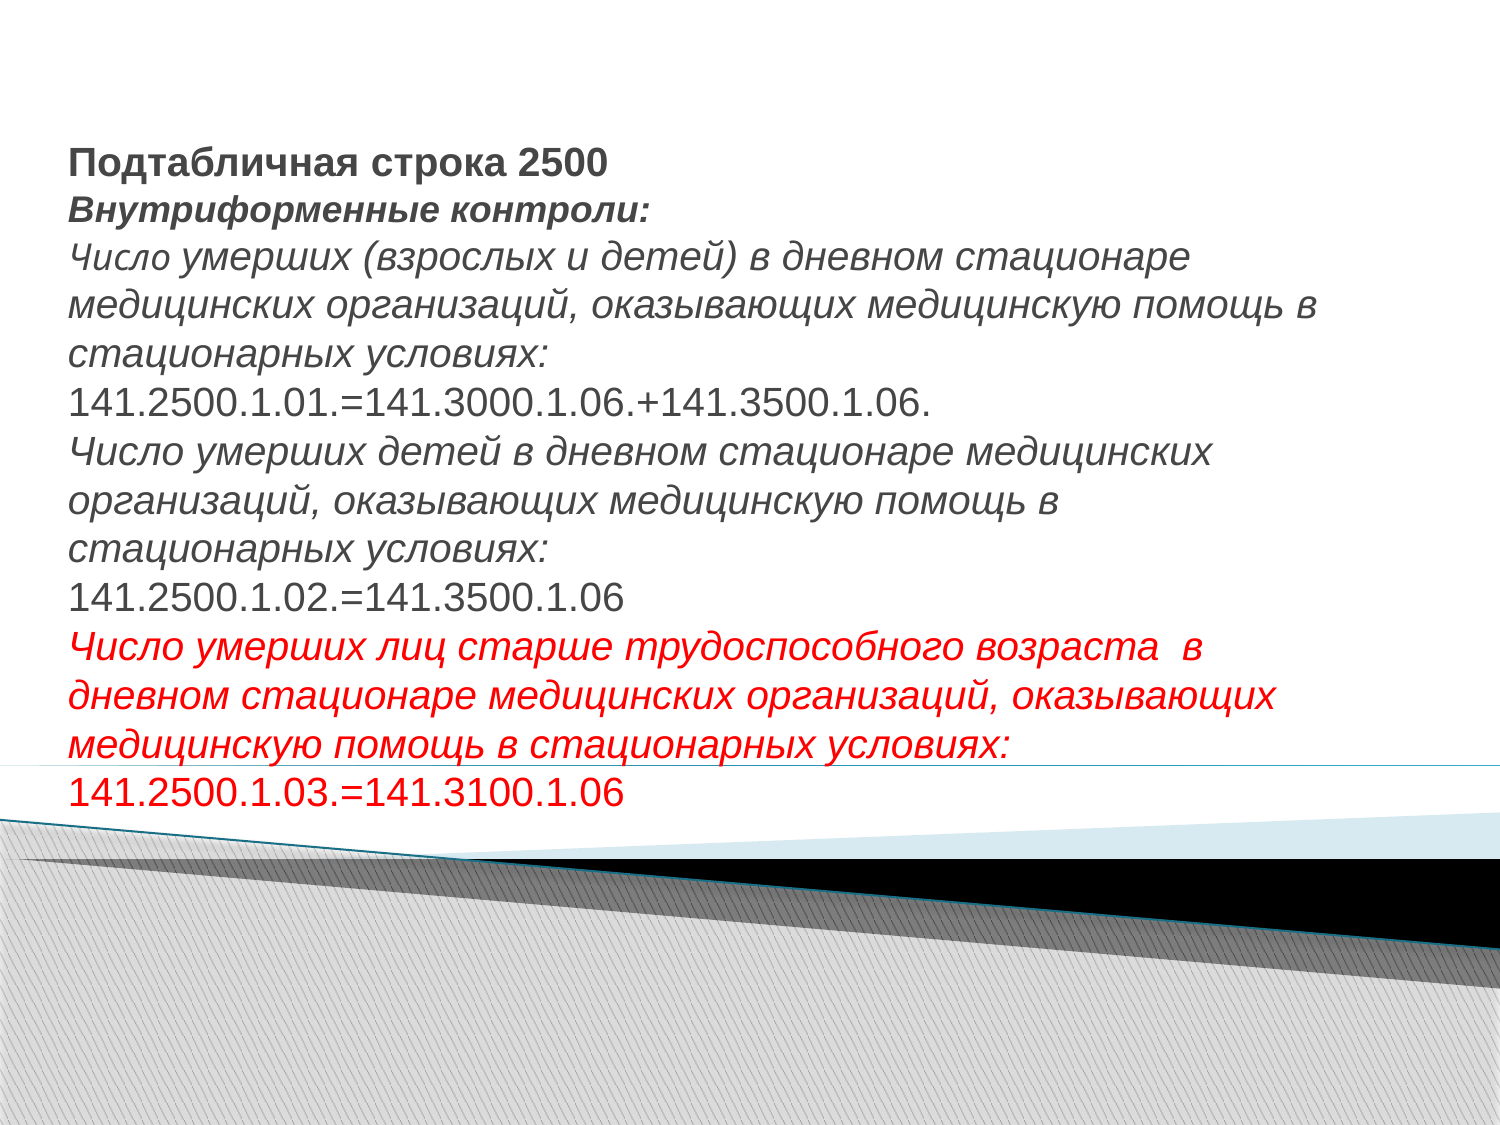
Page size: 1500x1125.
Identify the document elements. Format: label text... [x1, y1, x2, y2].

picture [5, 859, 1500, 989]
title Подтабличная строка 2500 Внутриформенные контроли: Число умерших (взрослых и детей) в дневном стационаре медицинских организаций, оказывающих медицинскую помощь в стационарных условиях: 141.2500.1.01.=141.3000.1.06.+141.3500.1.06. Число умерших детей в дневном стационаре медицинских организаций, оказывающих медицинскую помощь в стационарных условиях: 141.2500.1.02.=141.3500.1.06 Число умерших лиц старше трудоспособного возраста в дневном стационаре медицинских организаций, оказывающих медицинскую помощь в стационарных условиях: 141.2500.1.03.=141.3100.1.06 [53, 125, 1353, 823]
